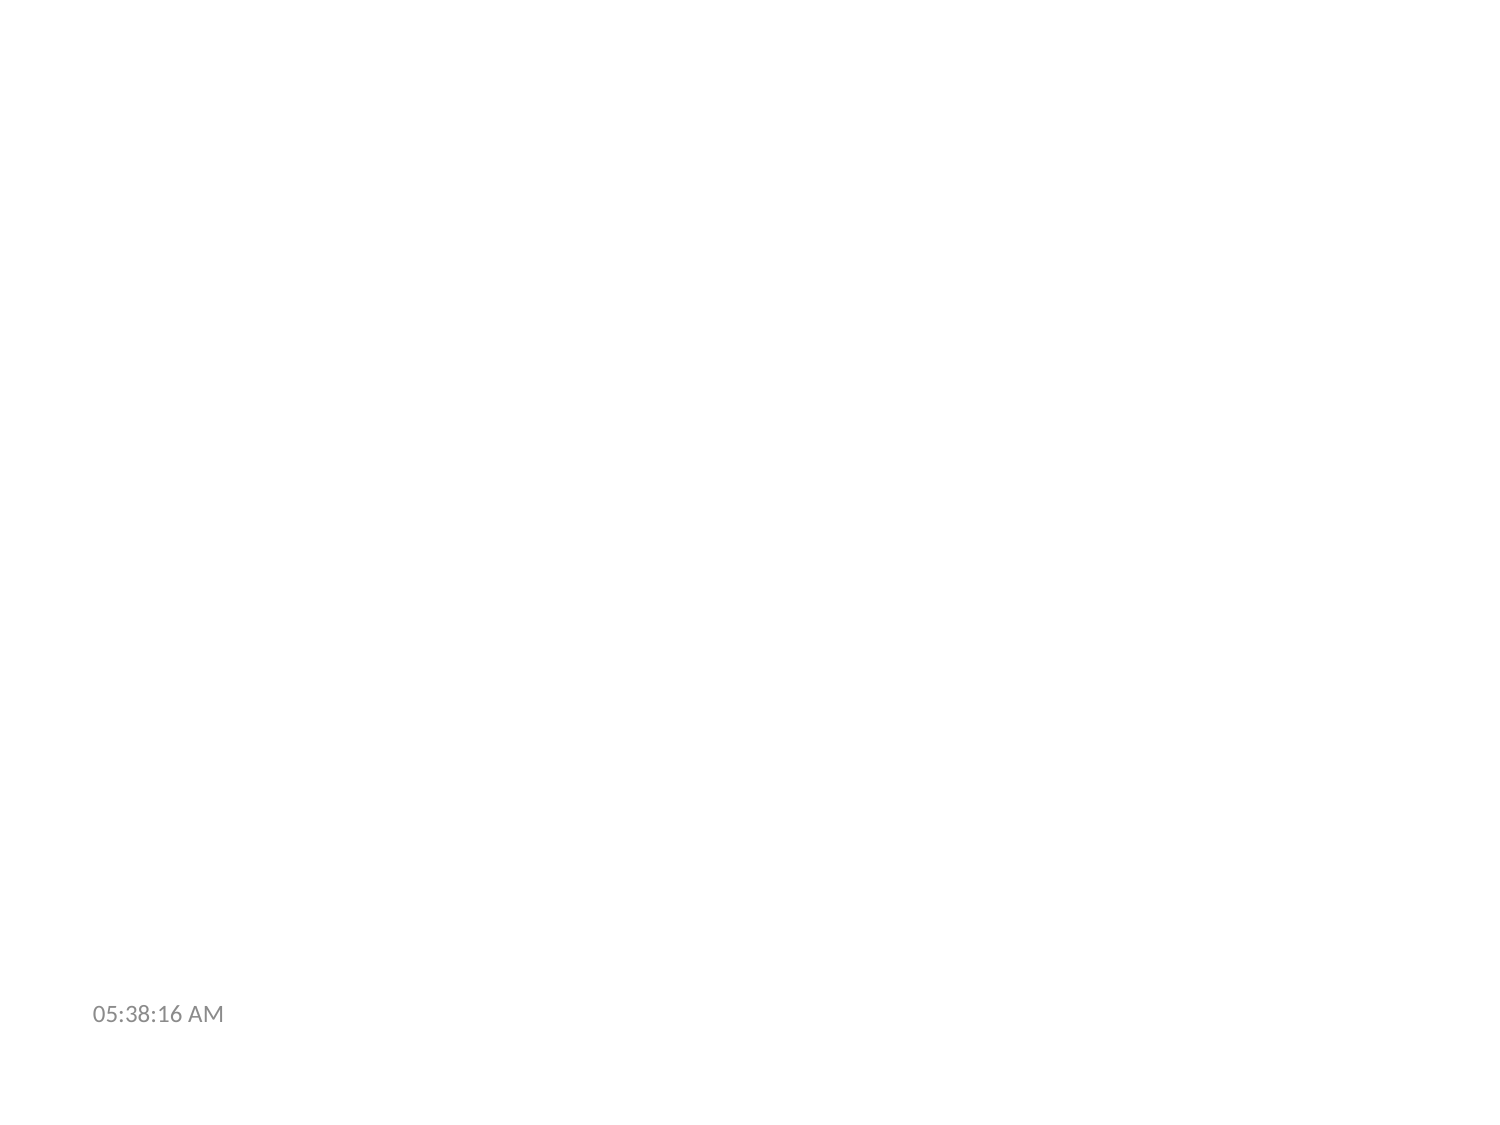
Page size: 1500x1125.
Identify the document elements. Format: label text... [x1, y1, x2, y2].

text_box 3:35:09 PM [77, 982, 428, 1043]
